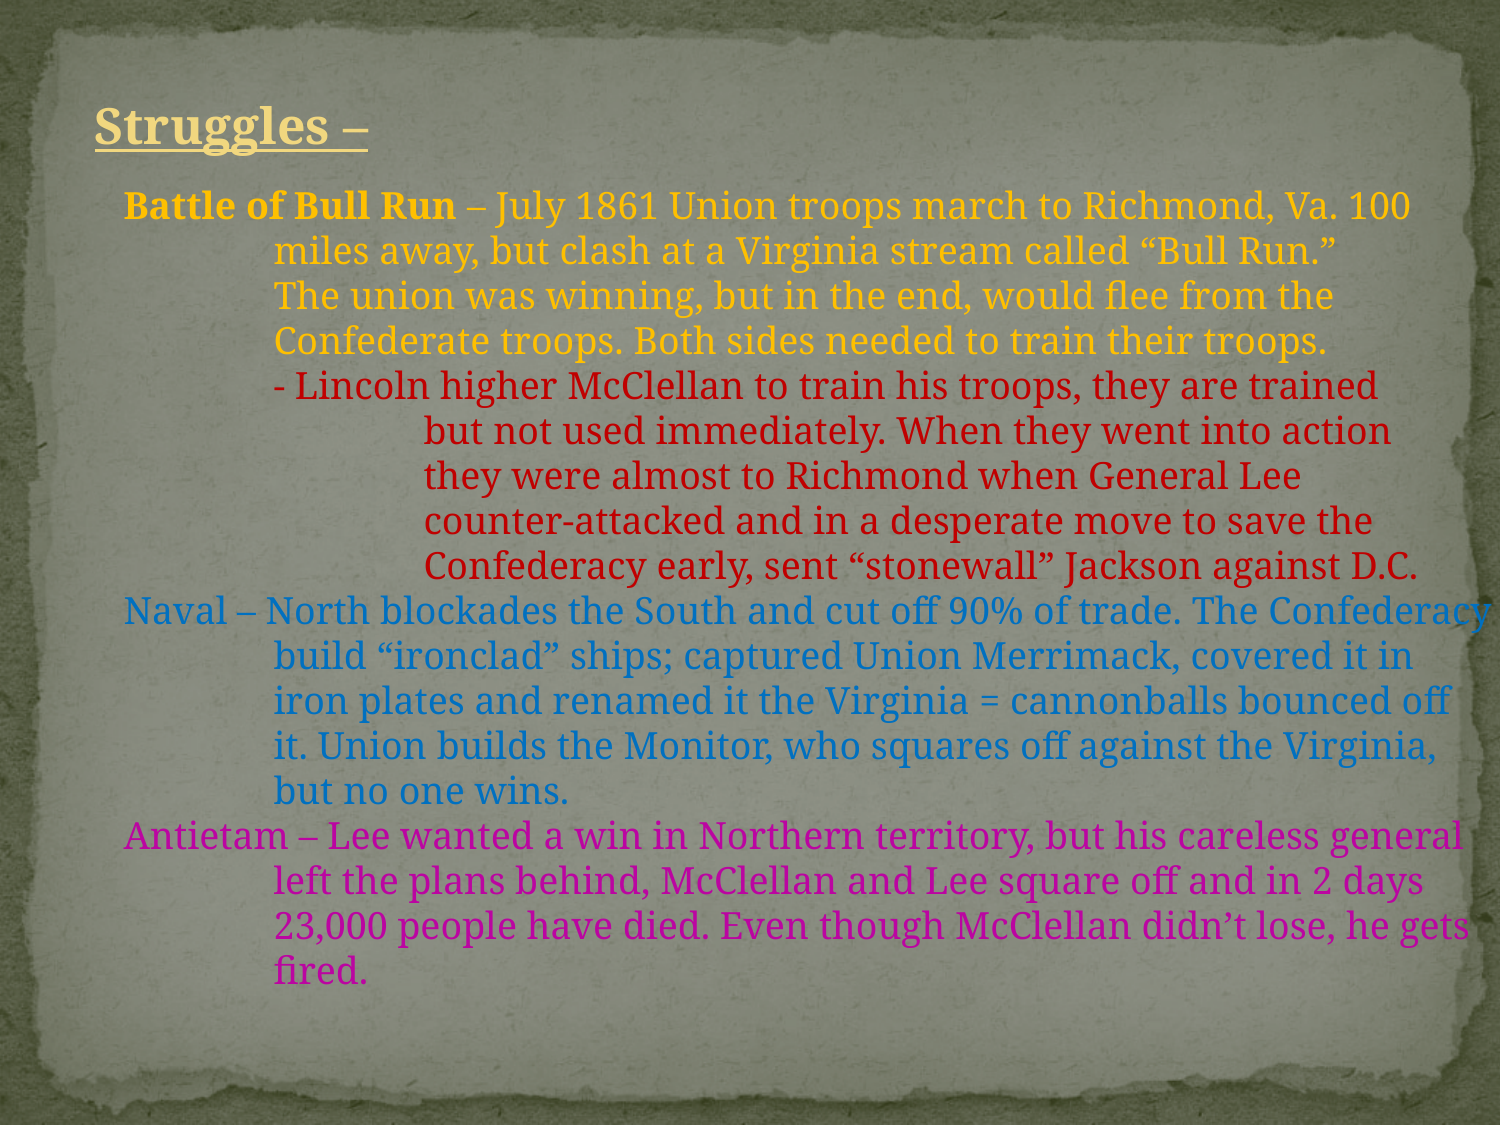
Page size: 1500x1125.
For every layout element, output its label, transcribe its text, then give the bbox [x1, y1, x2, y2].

text_box Battle of Bull Run – July 1861 Union troops march to Richmond, Va. 100 miles away, but clash at a Virginia stream called “Bull Run.” The union was winning, but in the end, would flee from the Confederate troops. Both sides needed to train their troops. - Lincoln higher McClellan to train his troops, they are trained but not used immediately. When they went into action they were almost to Richmond when General Lee counter-attacked and in a desperate move to save the Confederacy early, sent “stonewall” Jackson against D.C. Naval – North blockades the South and cut off 90% of trade. The Confederacy build “ironclad” ships; captured Union Merrimack, covered it in iron plates and renamed it the Virginia = cannonballs bounced off it. Union builds the Monitor, who squares off against the Virginia, but no one wins. Antietam – Lee wanted a win in Northern territory, but his careless general left the plans behind, McClellan and Lee square off and in 2 days 23,000 people have died. Even though McClellan didn’t lose, he gets fired. [108, 174, 1500, 1045]
text_box Struggles – [79, 87, 393, 163]
